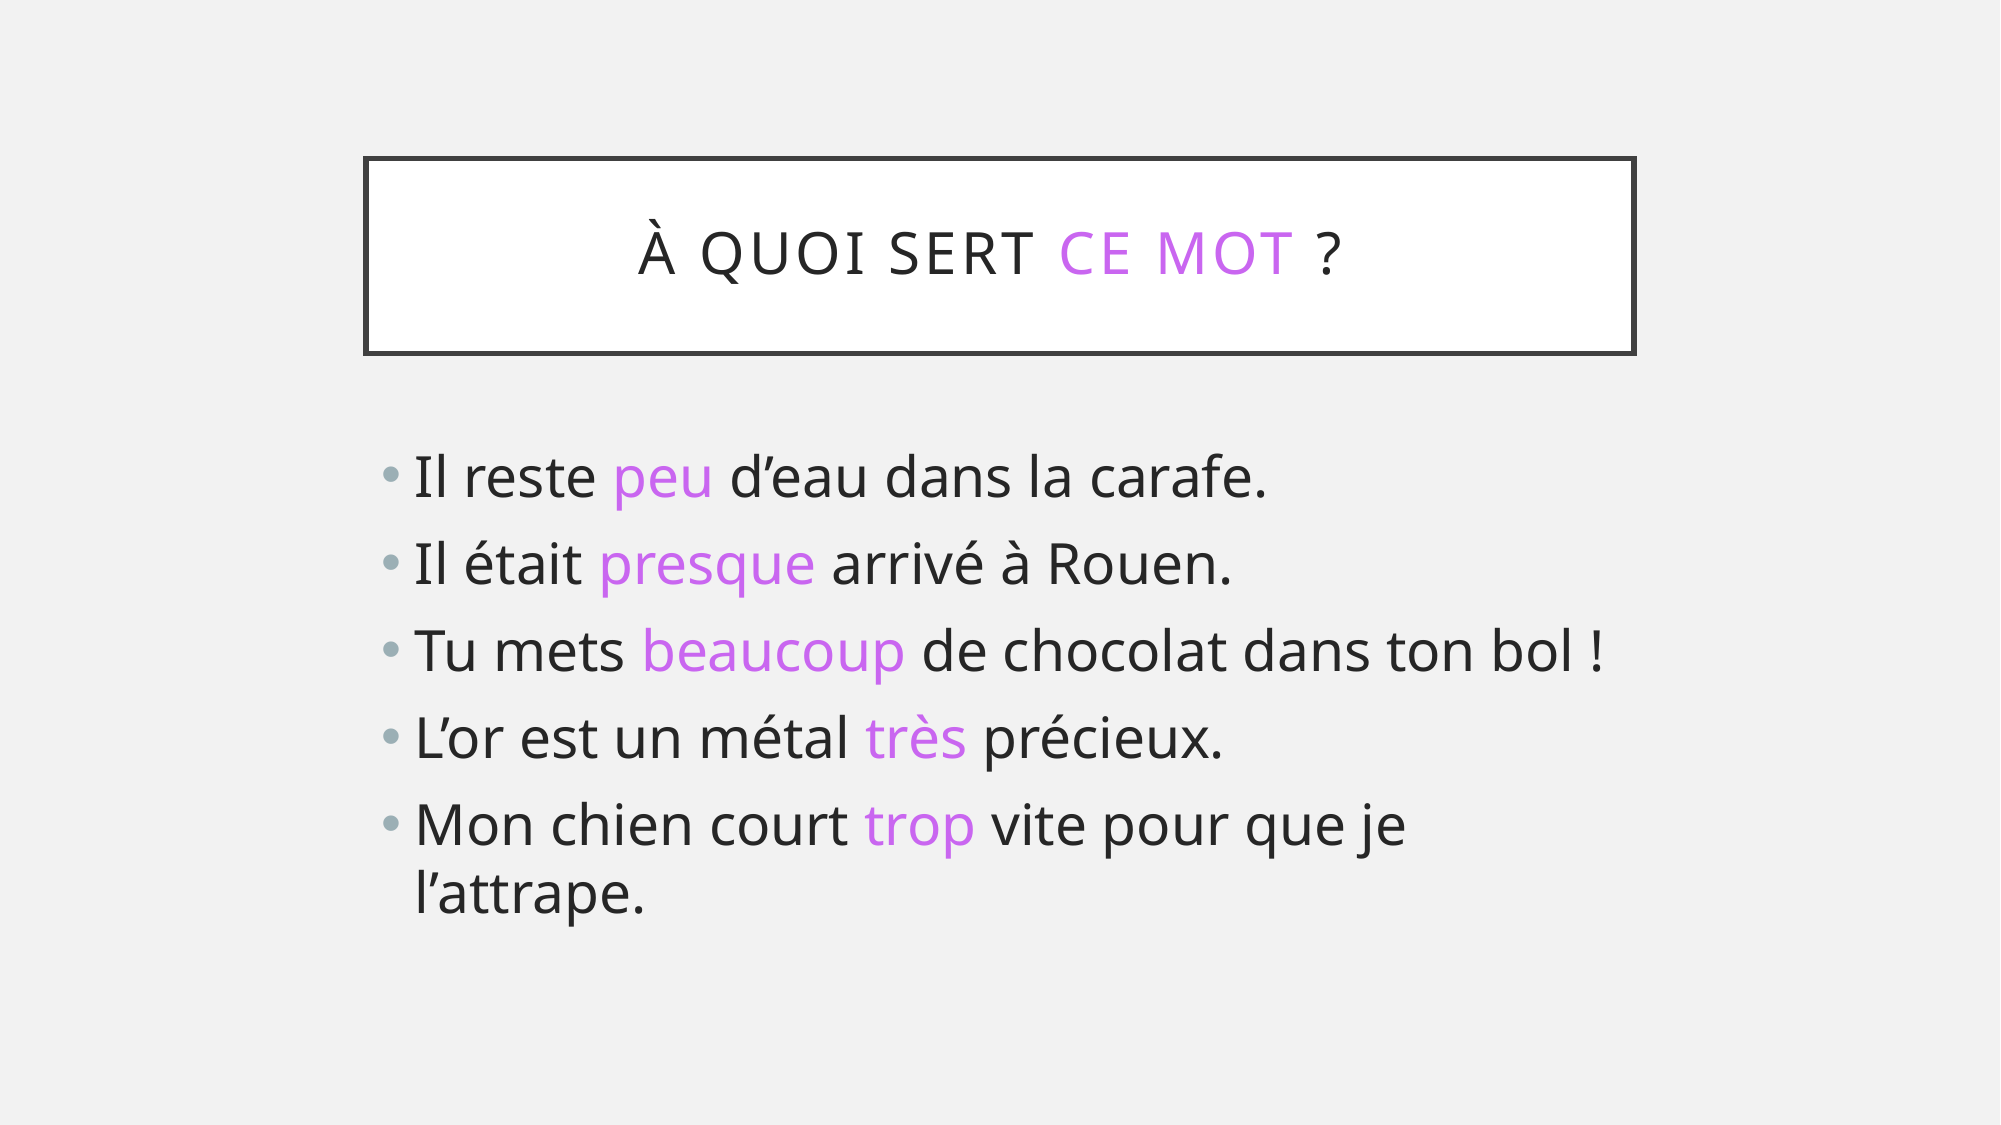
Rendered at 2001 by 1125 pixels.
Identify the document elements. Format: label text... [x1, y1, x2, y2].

title À quoi sert ce mot ? [363, 156, 1637, 356]
list Il reste peu d’eau dans la carafe. Il était presque arrivé à Rouen. Tu mets beaucoup de chocolat dans ton bol ! L’or est un métal très précieux. Mon chien court trop vite pour que je l’attrape. [366, 432, 1634, 942]
